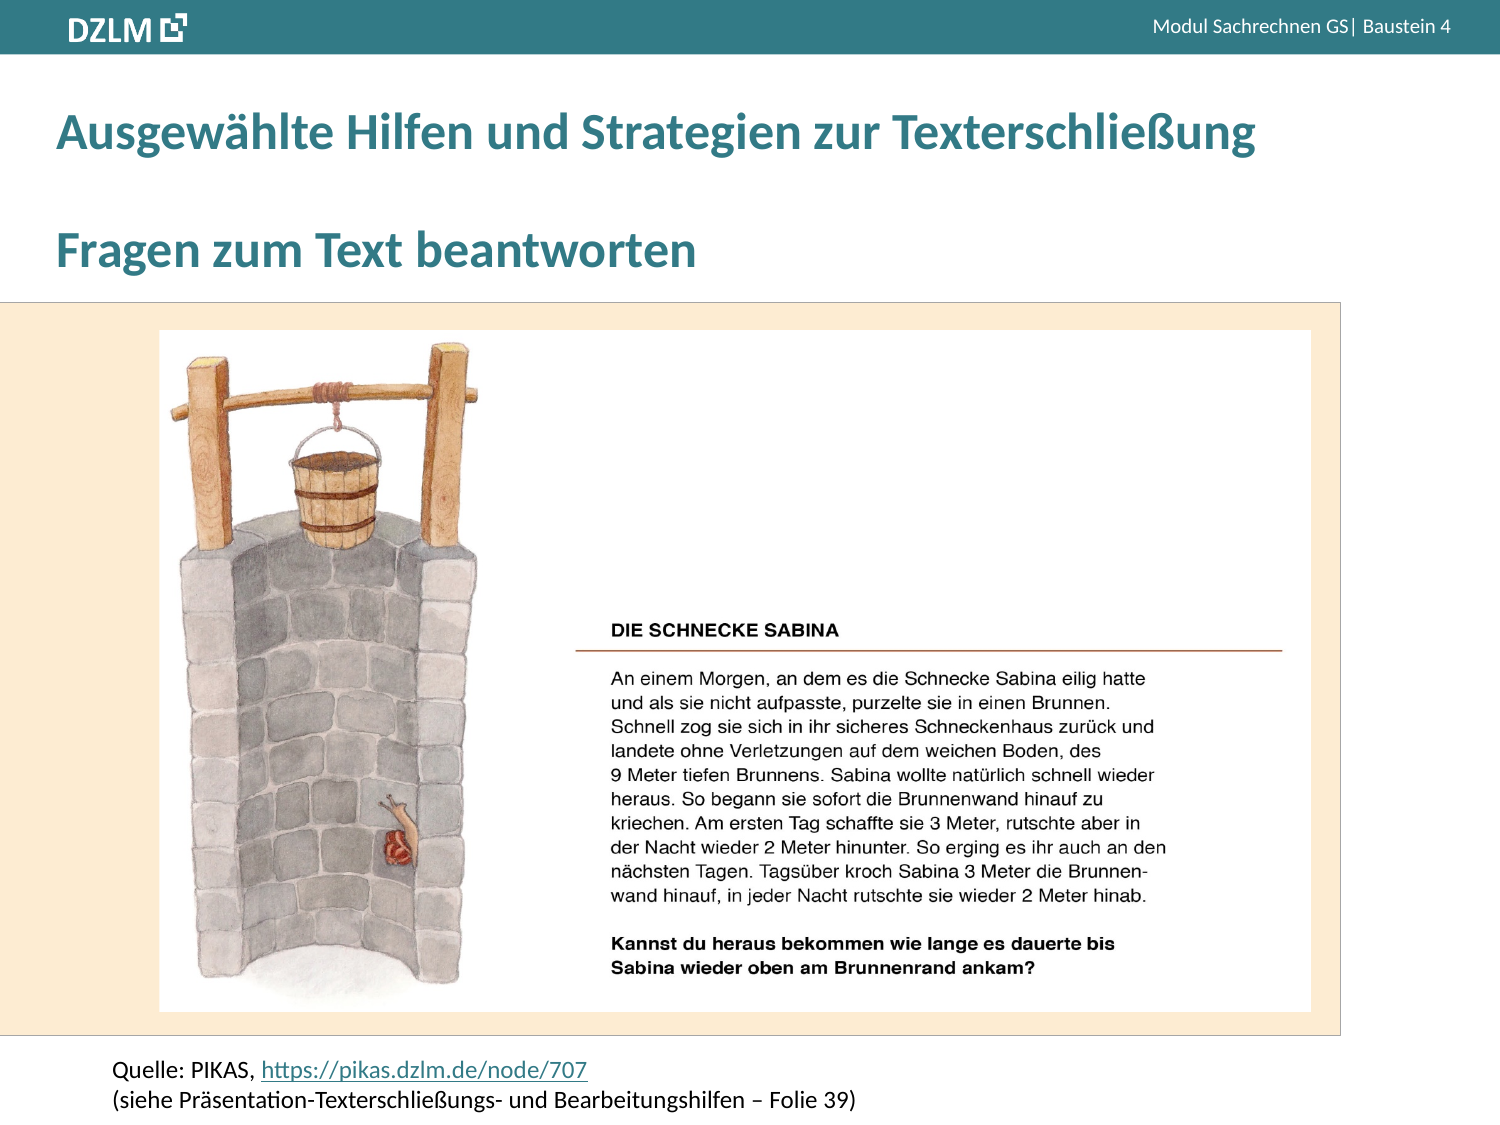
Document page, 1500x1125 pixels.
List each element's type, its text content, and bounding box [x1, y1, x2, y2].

text_box [0, 301, 1343, 1037]
text_box Quelle: PIKAS, https://pikas.dzlm.de/node/707 (siehe Präsentation-Texterschließungs- und Bearbeitungshilfen – Folie 39) [97, 1046, 1468, 1125]
text_box Fragen zum Text beantworten [41, 208, 1179, 286]
picture [159, 330, 1312, 1012]
title Ausgewählte Hilfen und Strategien zur Texterschließung [41, 90, 1500, 171]
